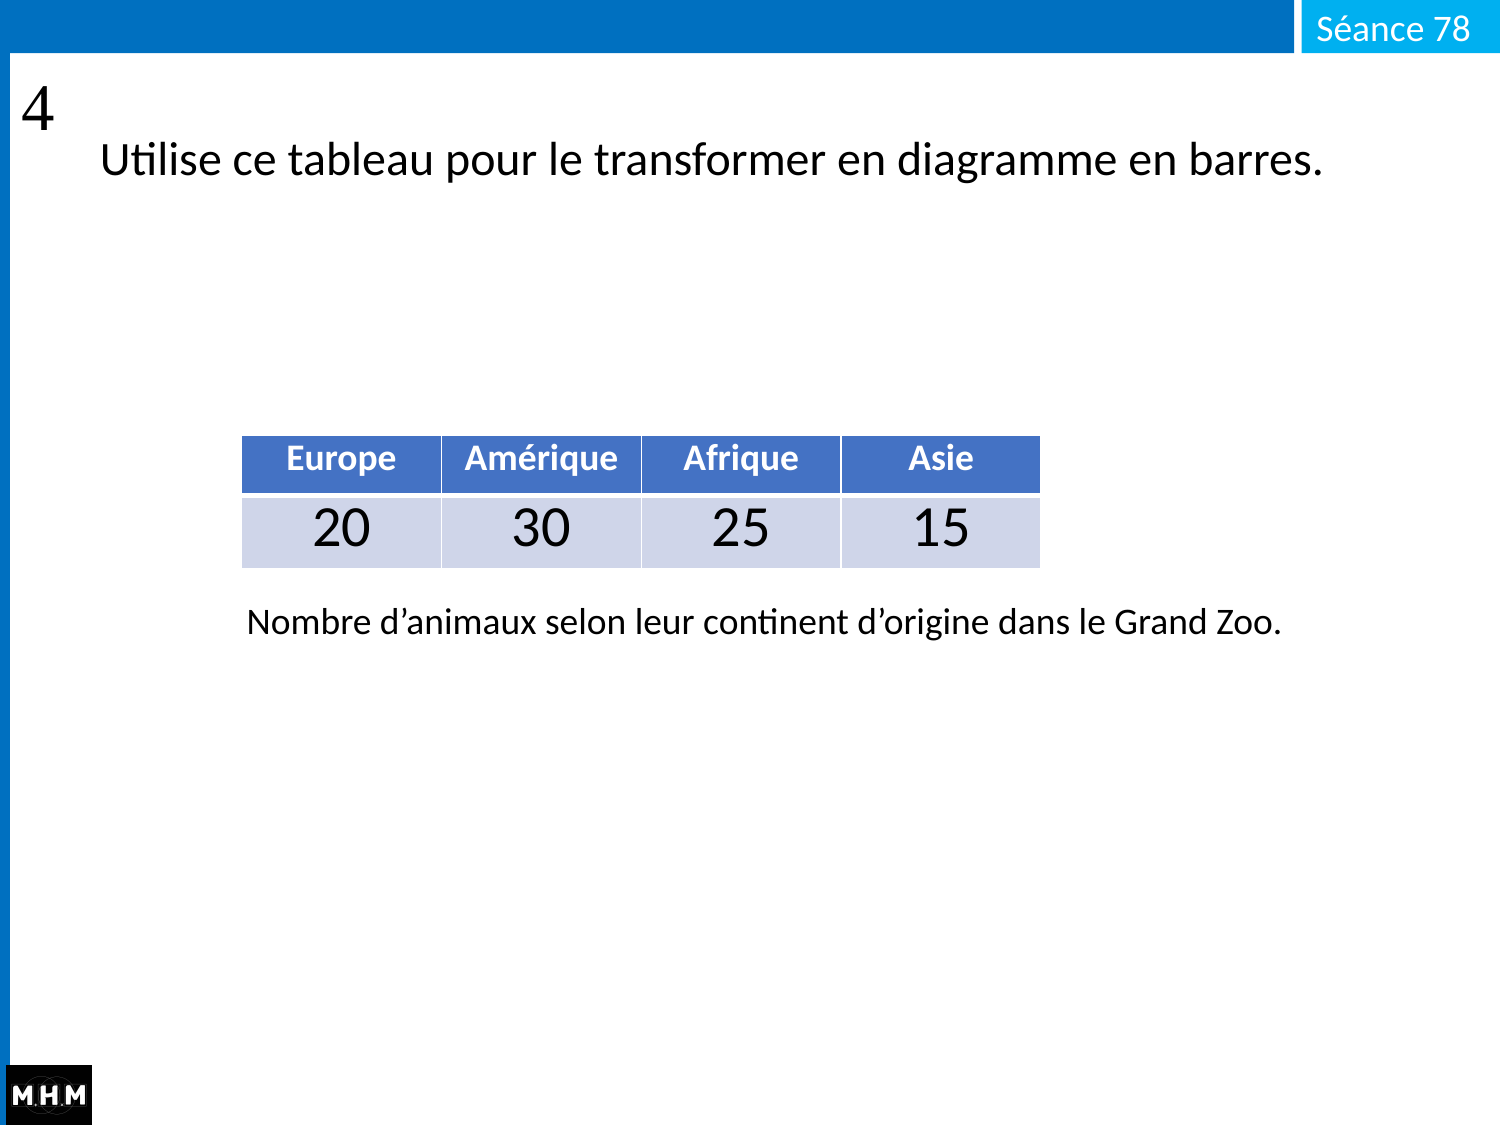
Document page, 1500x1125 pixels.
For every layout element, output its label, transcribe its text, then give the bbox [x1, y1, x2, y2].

text_box Nombre d’animaux selon leur continent d’origine dans le Grand Zoo. [231, 562, 1500, 687]
table_cell 25 [642, 498, 840, 562]
table_header Afrique [642, 436, 840, 493]
table_cell 15 [842, 498, 1040, 562]
title Utilise ce tableau pour le transformer en diagramme en barres. [84, 94, 1379, 219]
table_cell 20 [242, 498, 441, 562]
table_header Europe [242, 436, 441, 493]
table_cell 30 [442, 498, 641, 562]
table_header Amérique [442, 436, 641, 493]
picture [6, 1065, 92, 1125]
table_header Asie [842, 436, 1040, 493]
